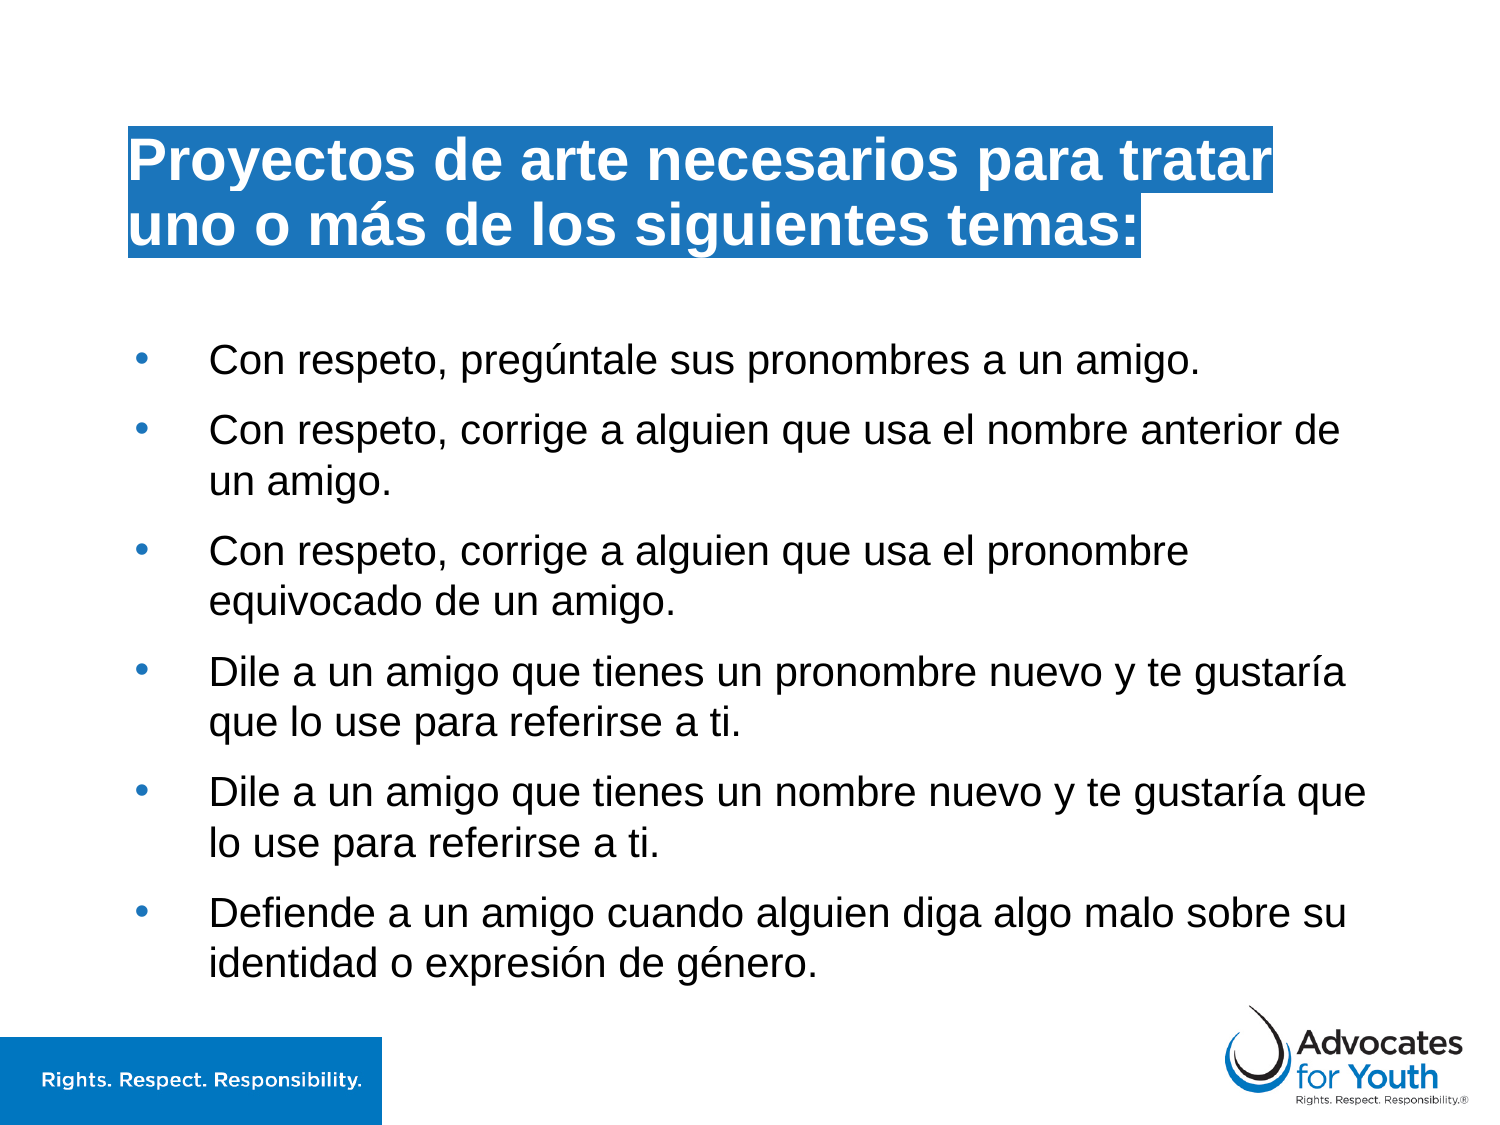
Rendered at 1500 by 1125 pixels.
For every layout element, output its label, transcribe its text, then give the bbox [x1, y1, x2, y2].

picture [1200, 990, 1500, 1125]
list Con respeto, pregúntale sus pronombres a un amigo. Con respeto, corrige a alguien que usa el nombre anterior de un amigo. Con respeto, corrige a alguien que usa el pronombre equivocado de un amigo. Dile a un amigo que tienes un pronombre nuevo y te gustaría que lo use para referirse a ti. Dile a un amigo que tienes un nombre nuevo y te gustaría que lo use para referirse a ti. Defiende a un amigo cuando alguien diga algo malo sobre su identidad o expresión de género. [112, 324, 1388, 1000]
title Proyectos de arte necesarios para tratar uno o más de los siguientes temas: [112, 99, 1388, 288]
picture [0, 1037, 382, 1125]
